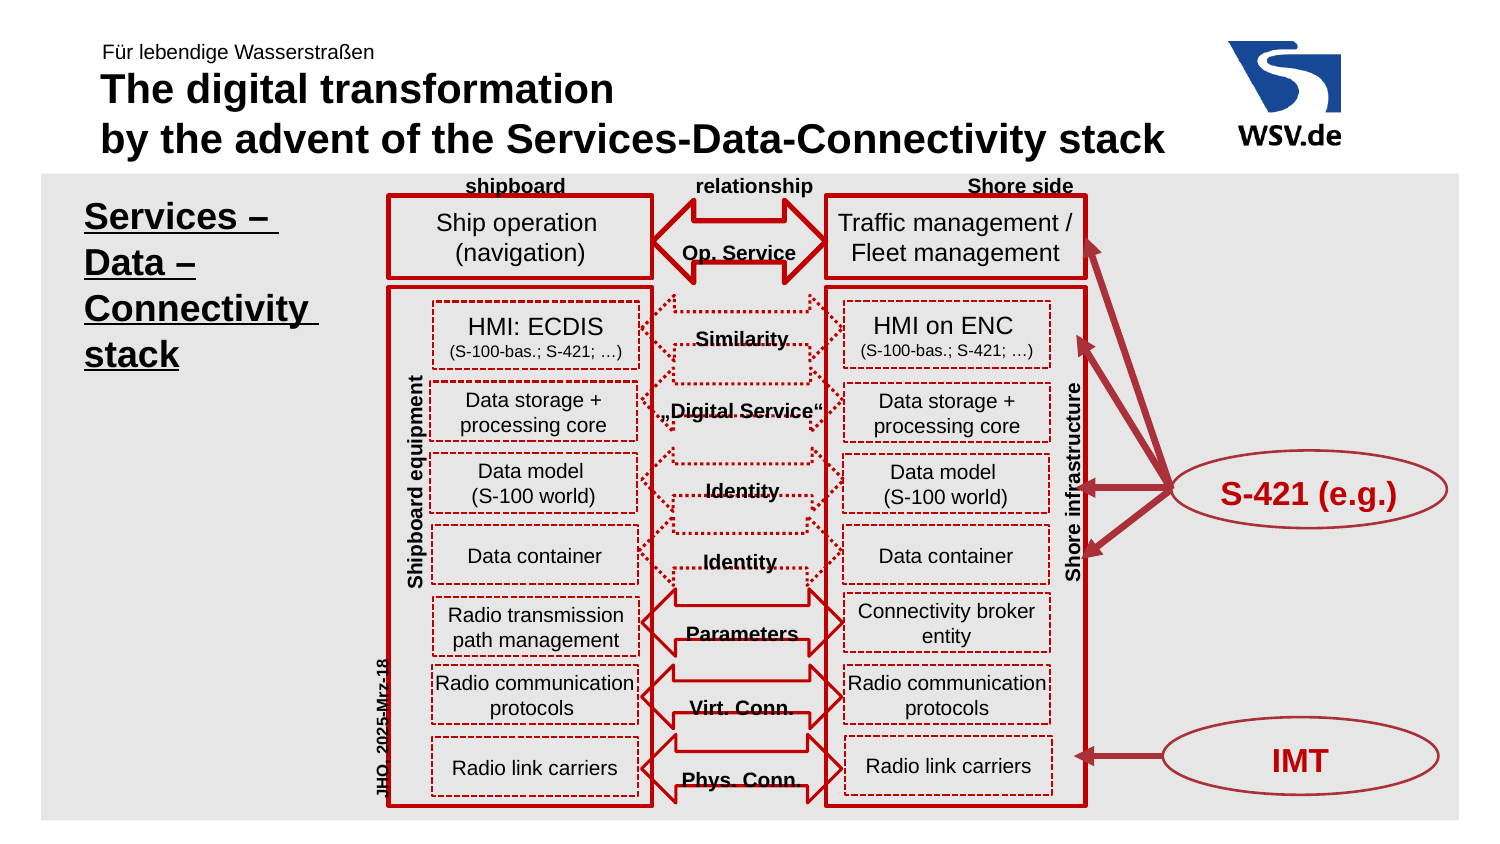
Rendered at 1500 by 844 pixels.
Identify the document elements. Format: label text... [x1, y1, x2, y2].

text_box The digital transformation by the advent of the Services-Data-Connectivity stack [100, 64, 1205, 162]
text_box IMT [1163, 717, 1439, 795]
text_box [1085, 236, 1172, 488]
text_box Services – Data – Connectivity stack [69, 183, 333, 382]
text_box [1076, 334, 1080, 490]
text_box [1080, 489, 1172, 560]
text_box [338, 152, 1097, 815]
picture [1228, 41, 1341, 146]
text_box S-421 (e.g.) [1176, 450, 1447, 529]
